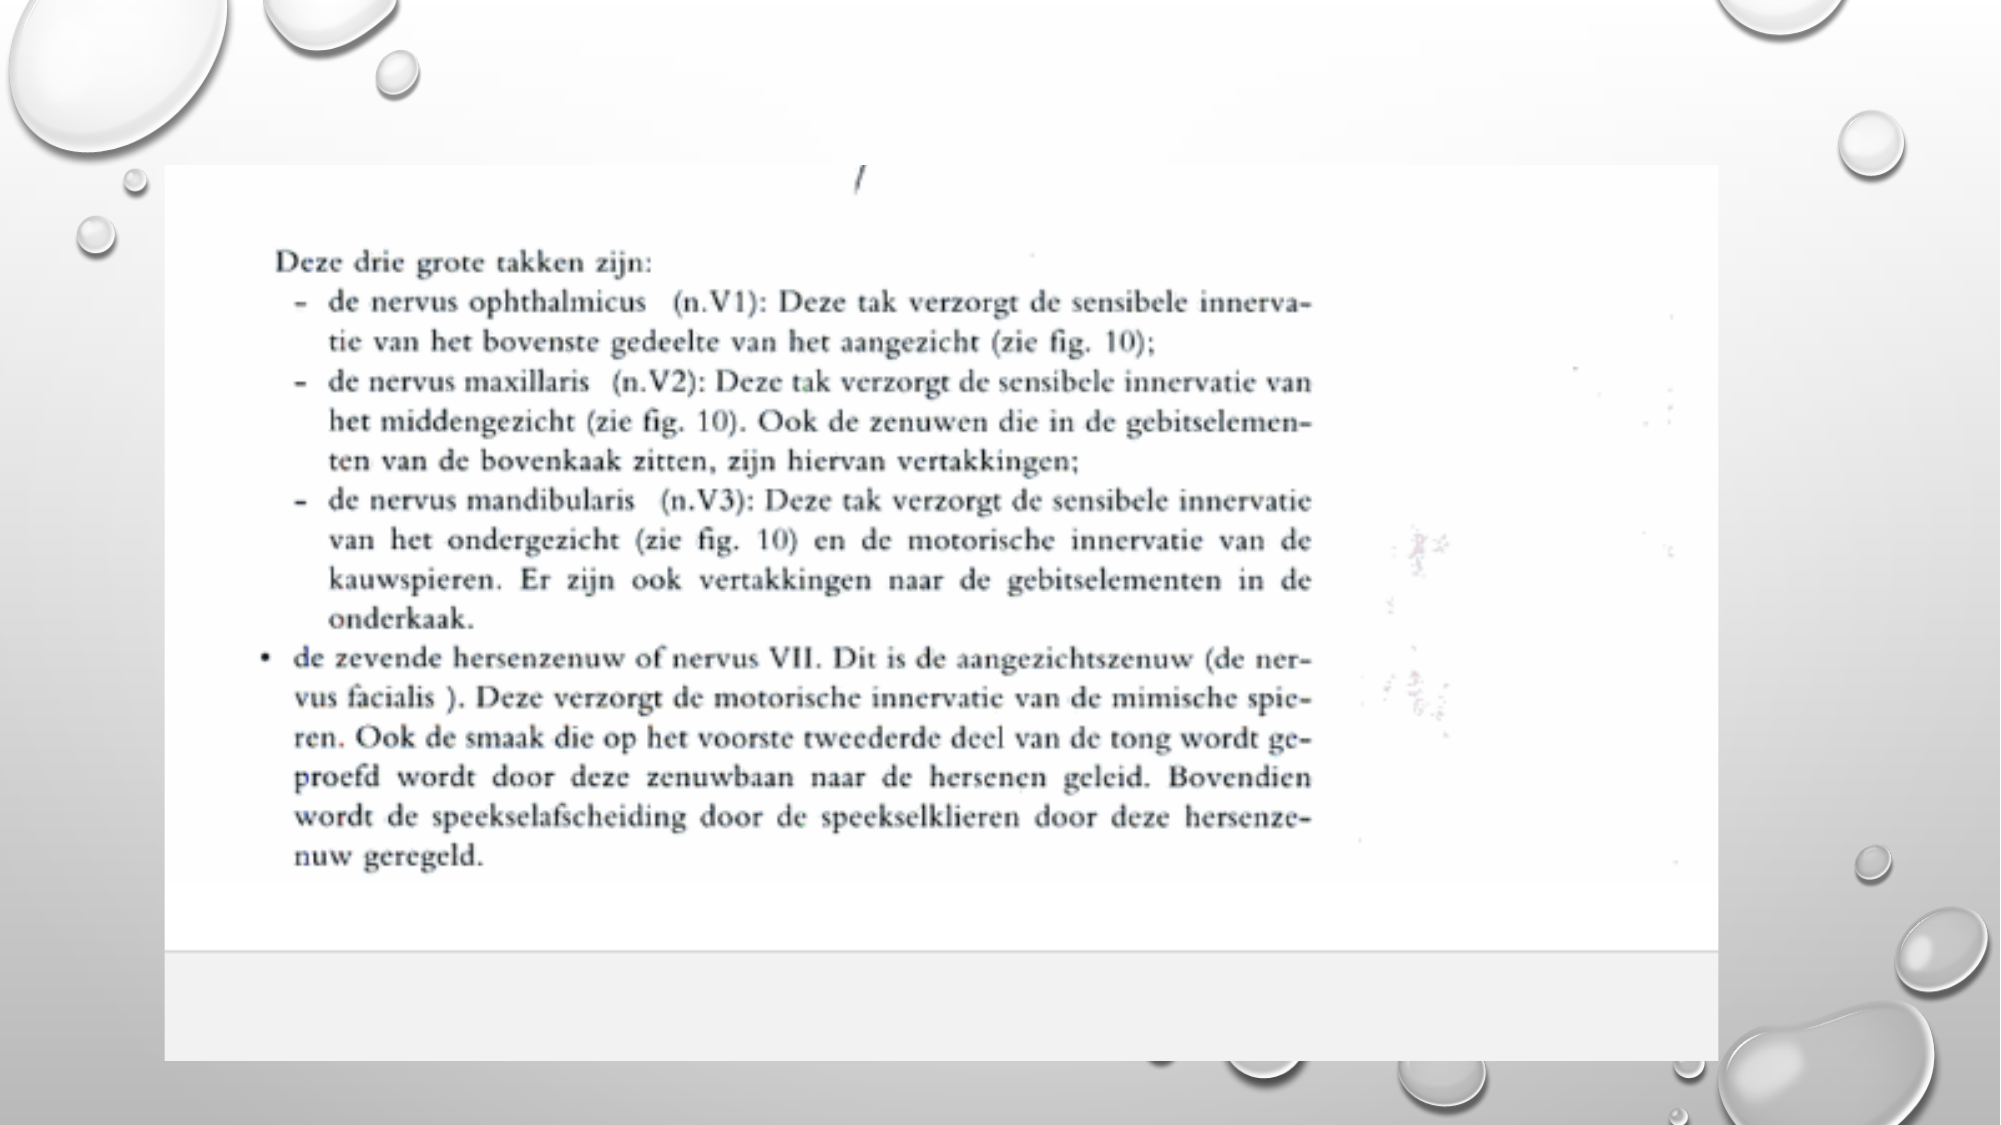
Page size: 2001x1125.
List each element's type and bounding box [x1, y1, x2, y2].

list [164, 164, 1719, 1061]
picture [0, 0, 2000, 1125]
